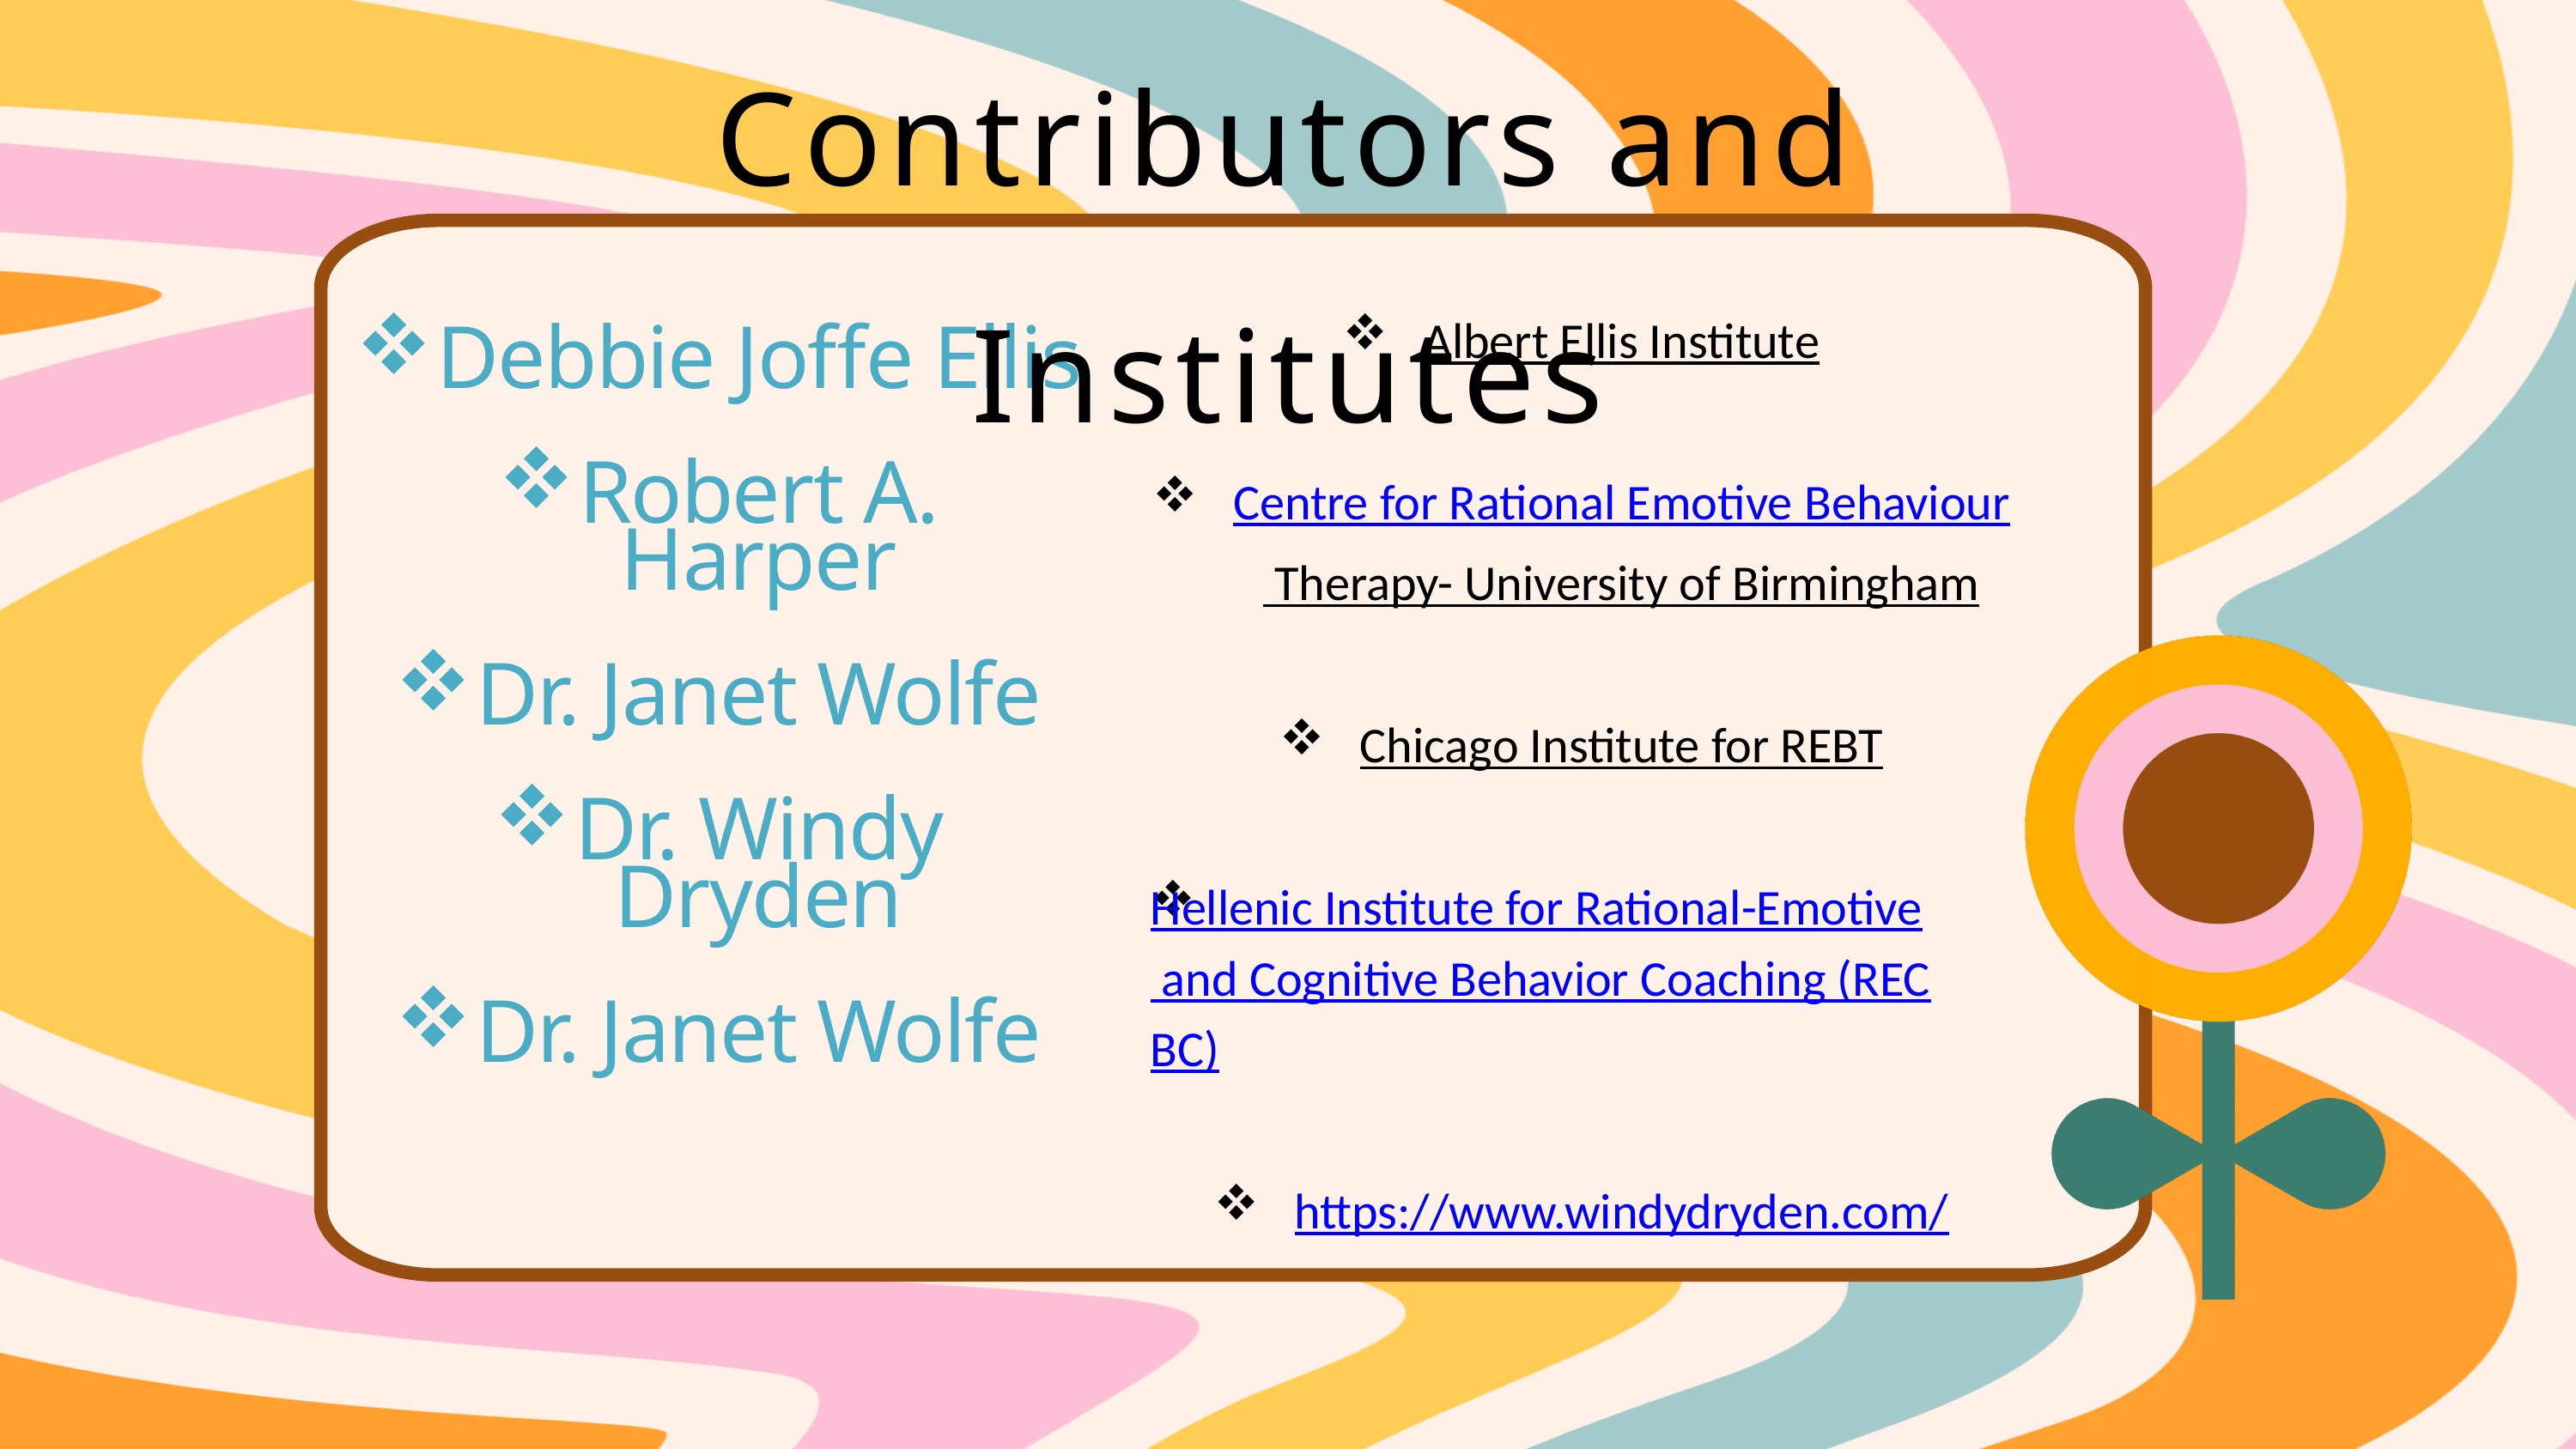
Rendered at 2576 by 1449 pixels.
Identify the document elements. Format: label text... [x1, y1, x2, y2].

text_box Contributors and Institutes [375, 0, 2201, 456]
text_box Debbie Joffe Ellis Robert A. Harper Dr. Janet Wolfe Dr. Windy Dryden Dr. Janet Wolfe [354, 1282, 1084, 1449]
text_box [1084, 0, 2576, 1449]
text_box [320, 220, 2146, 1276]
text_box [0, 0, 375, 1449]
text_box [2025, 635, 2412, 1300]
